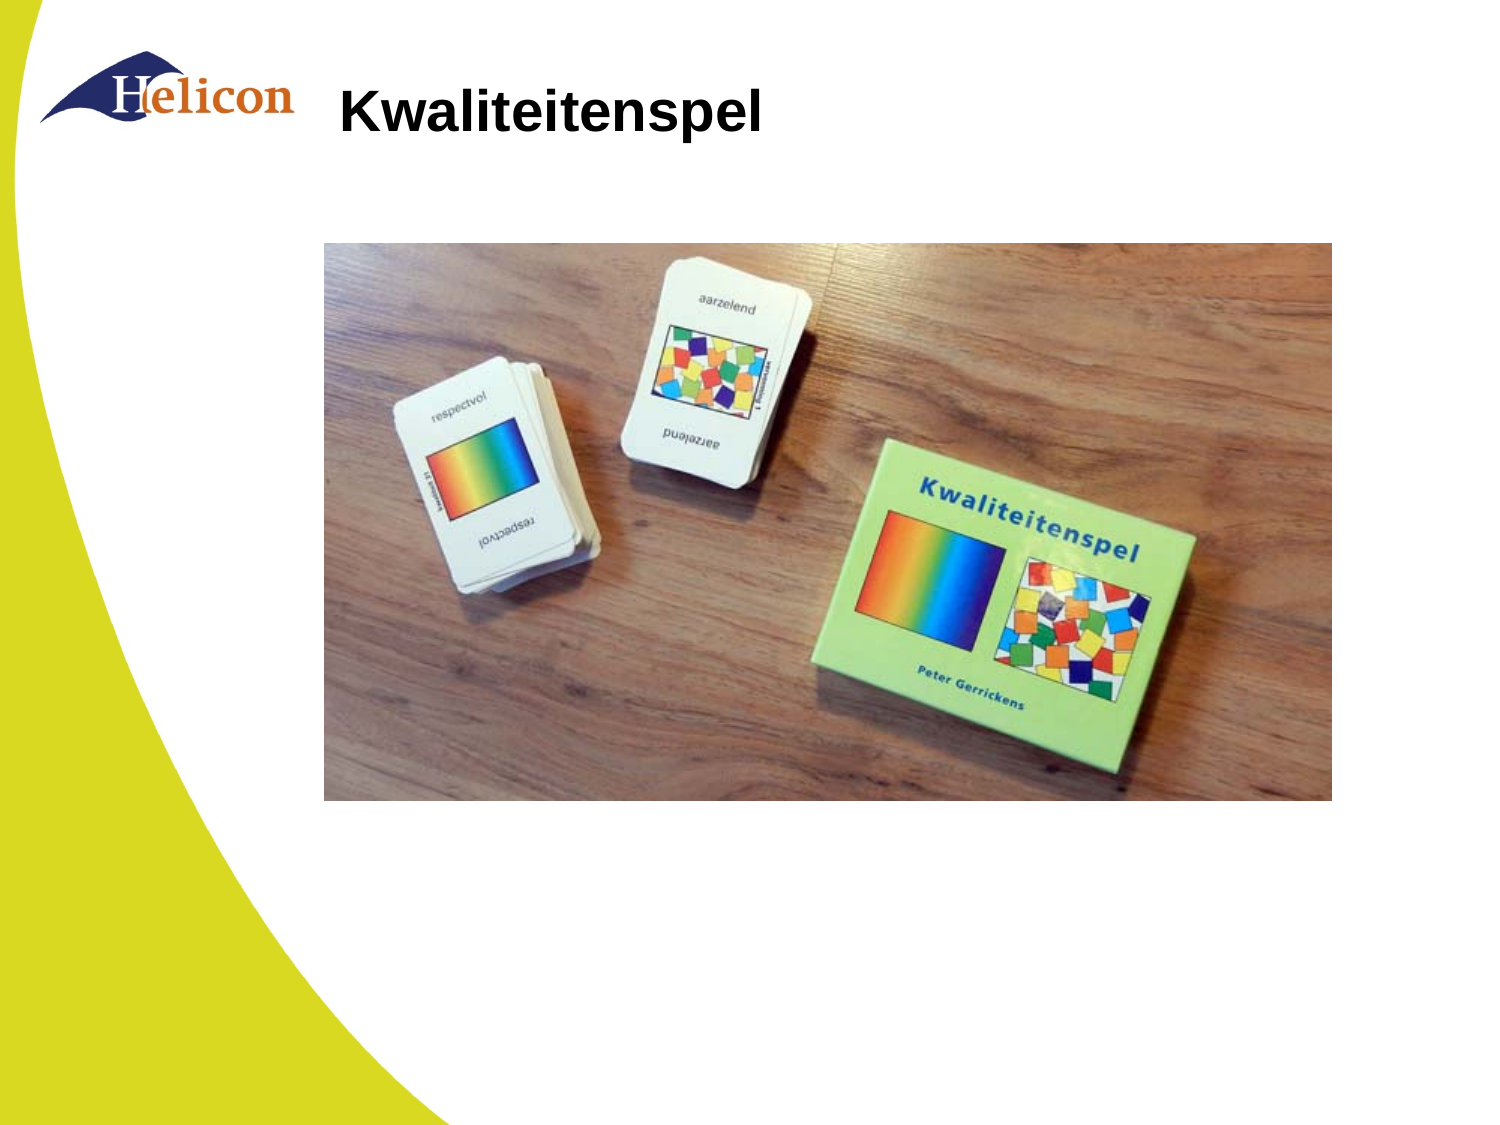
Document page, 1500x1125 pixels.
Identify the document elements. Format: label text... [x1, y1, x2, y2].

title Kwaliteitenspel [324, 54, 1415, 161]
list [336, 196, 1425, 1005]
picture [0, 0, 1500, 1125]
